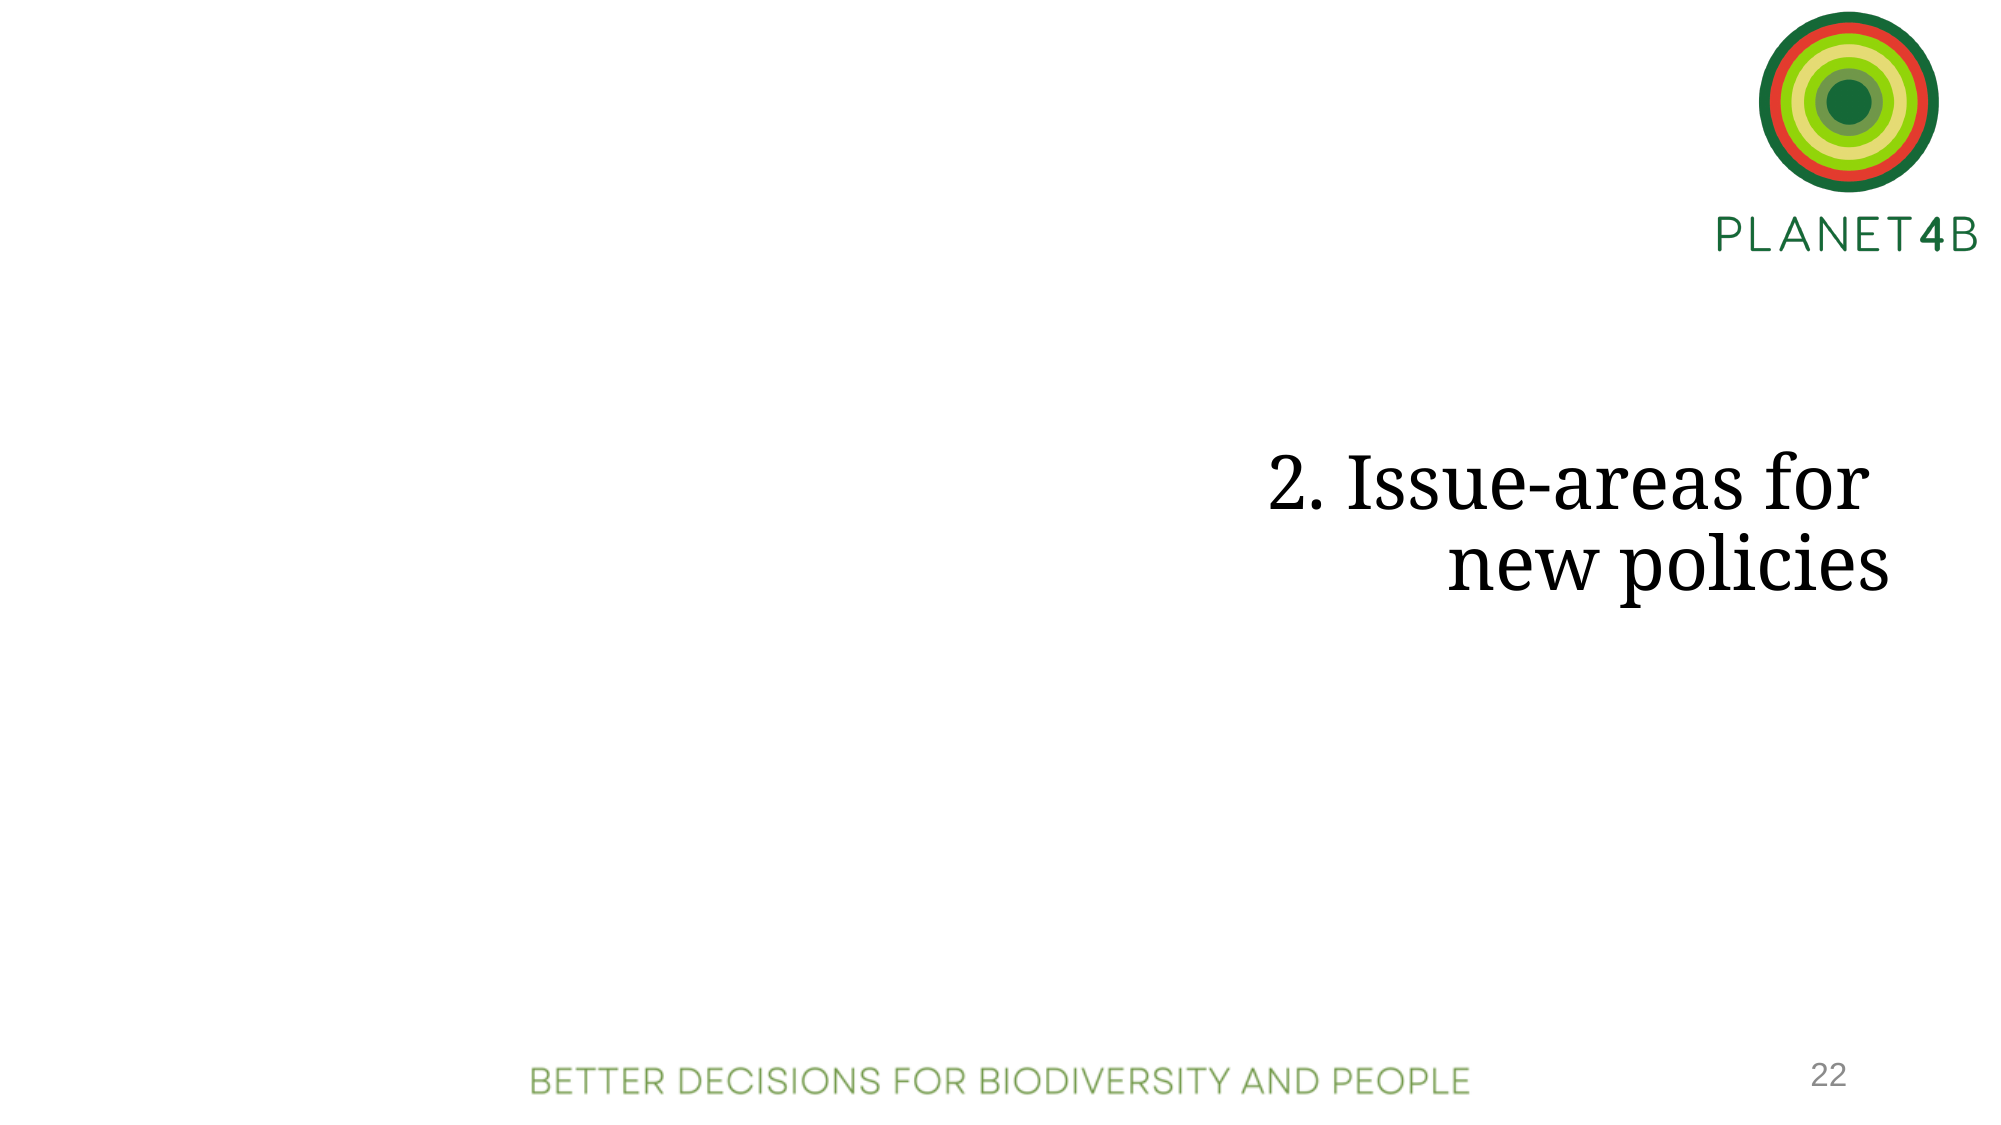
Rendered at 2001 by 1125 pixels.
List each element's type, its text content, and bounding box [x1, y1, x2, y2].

slide_number 22 [1412, 1042, 1863, 1103]
title 2. Issue-areas for new policies [1003, 416, 1907, 635]
picture [514, 1052, 1486, 1113]
picture [1708, 1, 1986, 263]
